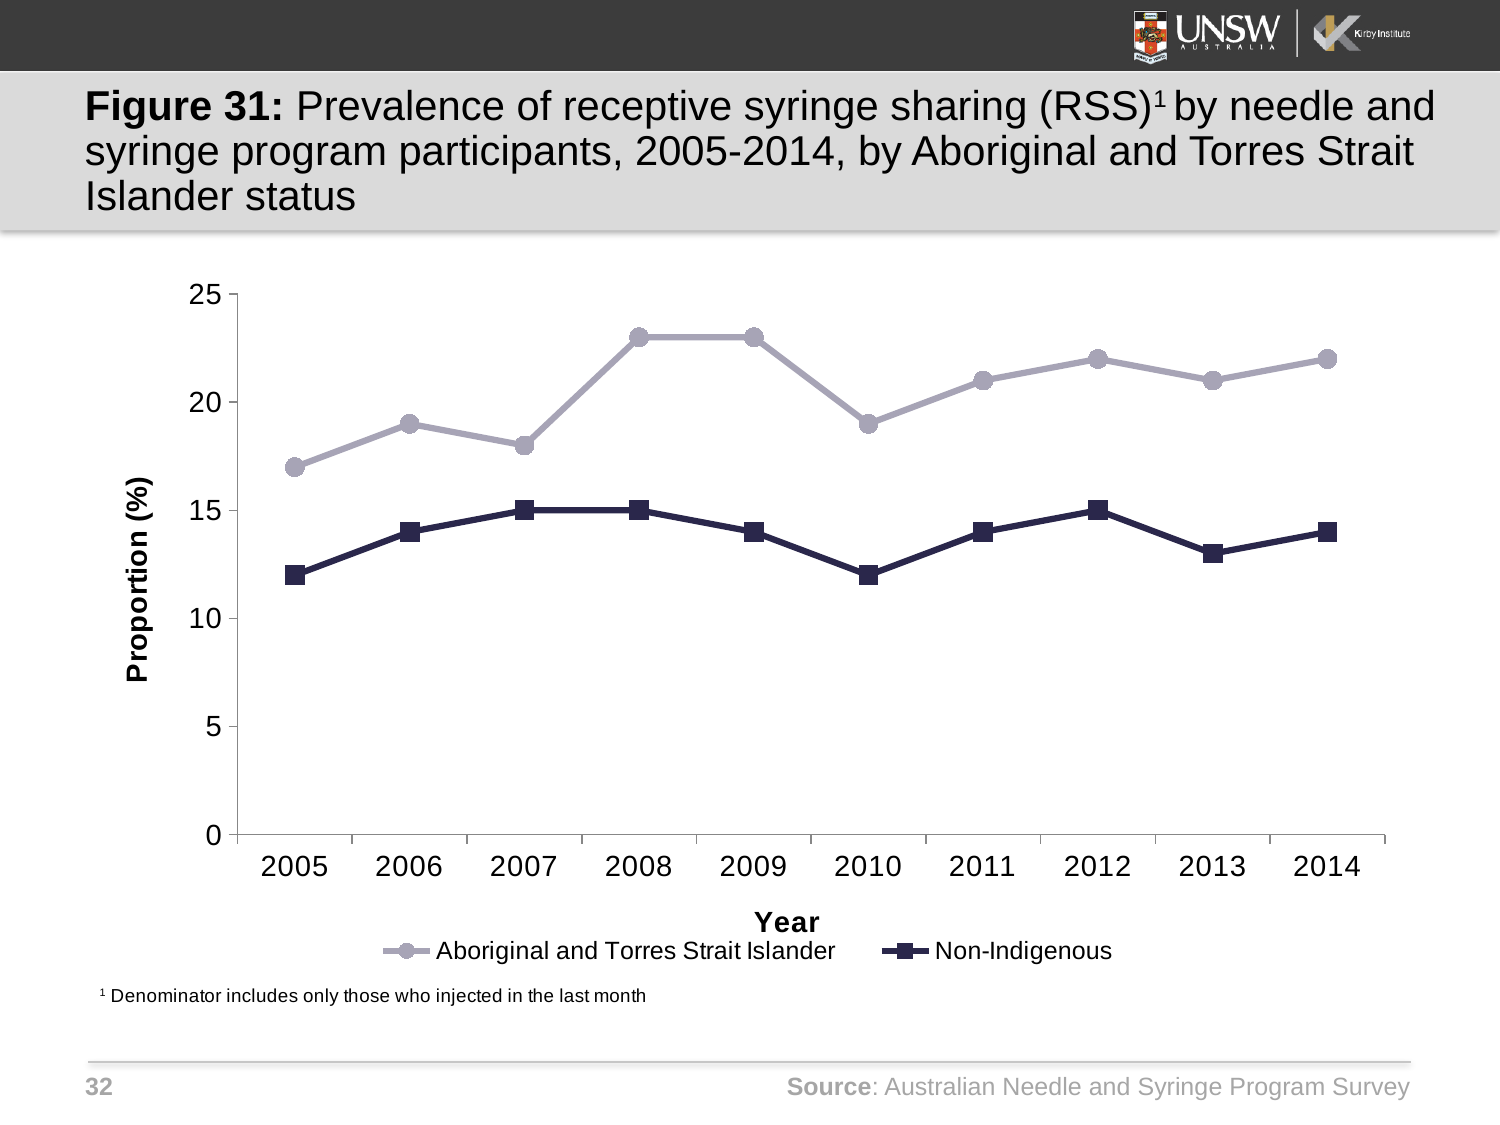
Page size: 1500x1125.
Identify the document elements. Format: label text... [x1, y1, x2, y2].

list Source: Australian Needle and Syringe Program Survey [262, 1070, 1412, 1112]
chart [84, 262, 1412, 1023]
slide_number 32 [85, 1070, 195, 1112]
title Figure 31: Prevalence of receptive syringe sharing (RSS)1 by needle and syringe program participants, 2005-2014, by Aboriginal and Torres Strait Islander status [85, 84, 1500, 216]
picture [0, 0, 1500, 71]
